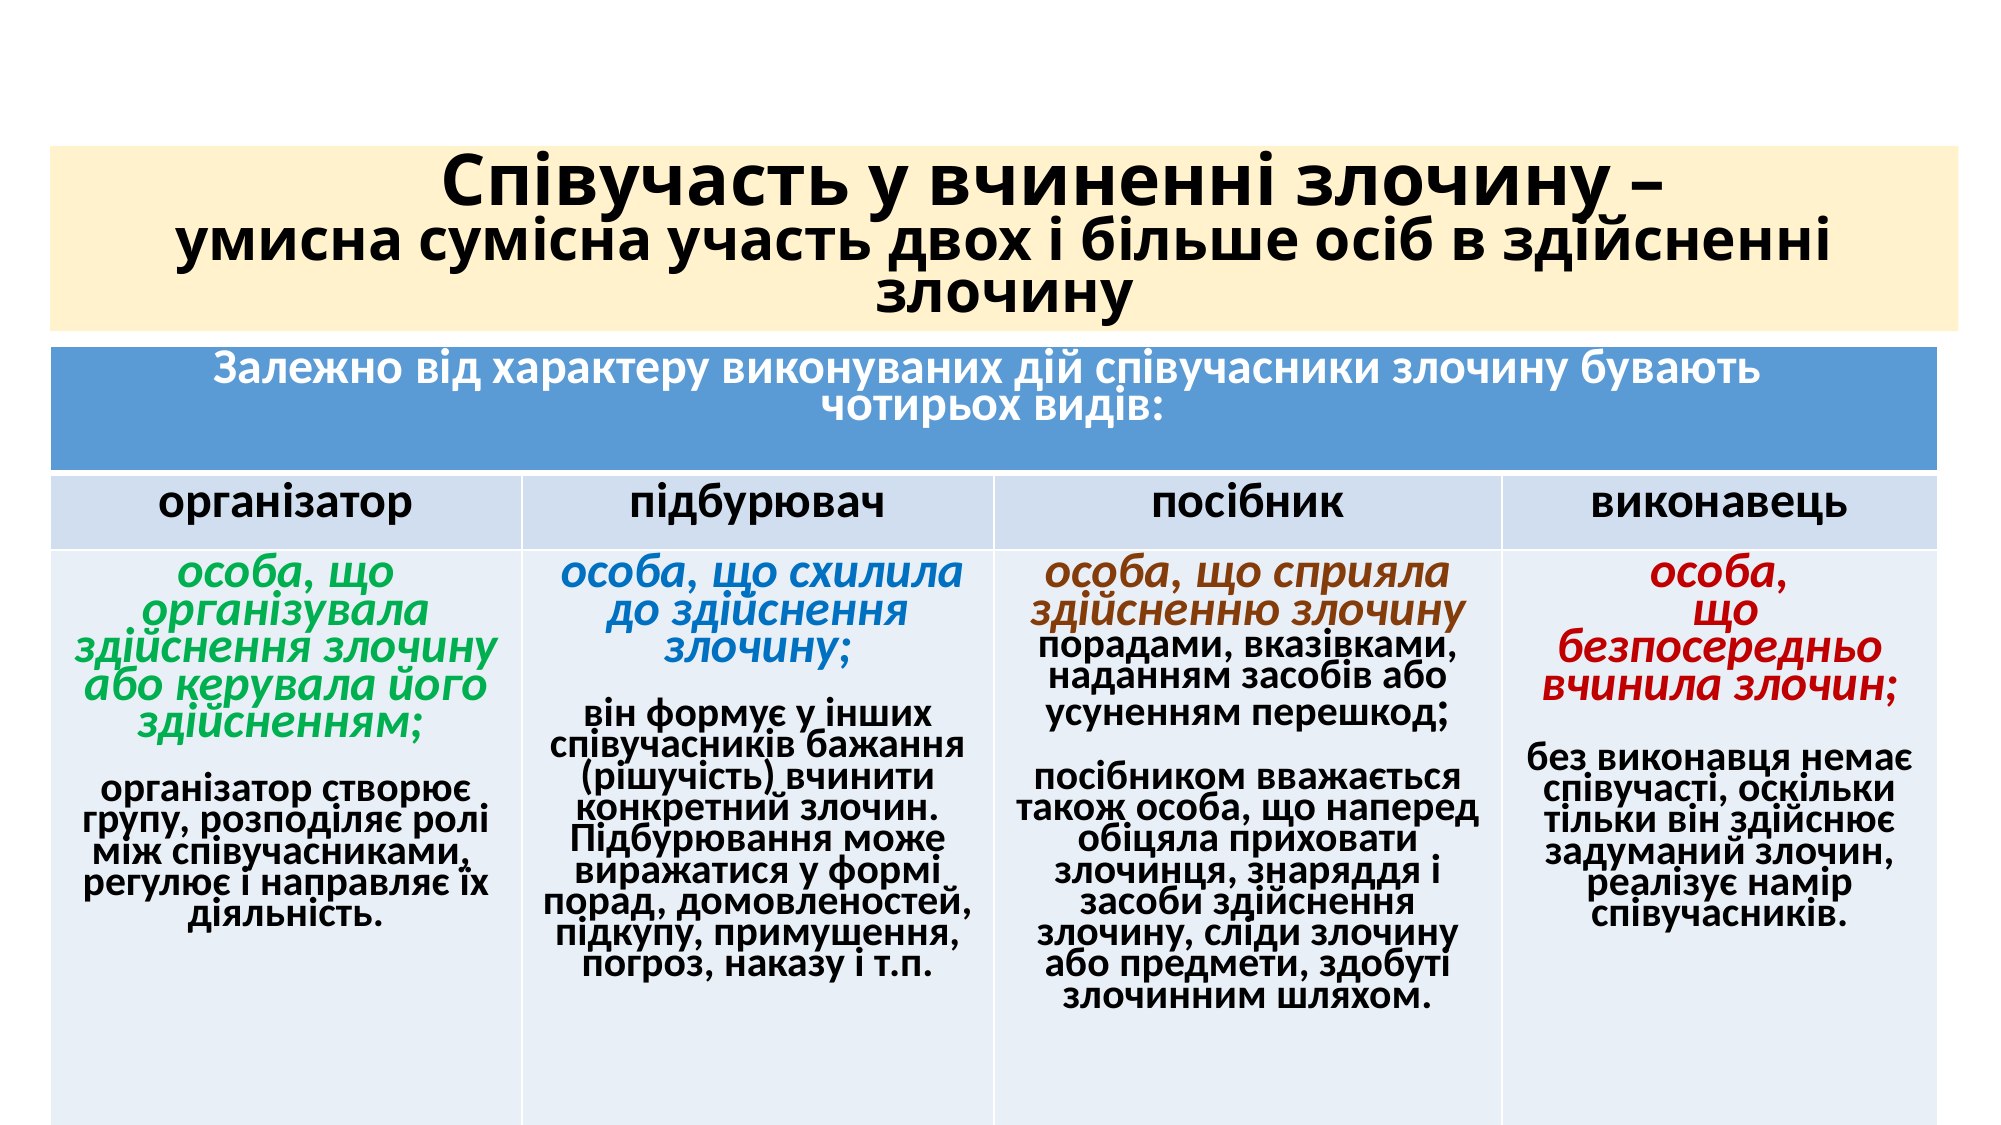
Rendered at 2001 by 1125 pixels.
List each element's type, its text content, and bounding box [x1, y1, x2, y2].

table_cell особа, що організувала здійснення злочину або керувала його здійсненням; організатор створює групу, розподіляє ролі між співучасниками, регулює і направляє їх діяльність. [51, 551, 521, 1125]
table_cell виконавець [1503, 476, 1937, 549]
table_cell особа, що безпосередньо вчинила злочин; без виконавця немає співучасті, оскільки тільки він здійснює задуманий злочин, реалізує намір співучасників. [1503, 551, 1937, 1125]
table_cell особа, що схилила до здійснення злочину; він формує у інших співучасників бажання (рішучість) вчинити конкретний злочин. Підбурювання може виражатися у формі порад, домовленостей, підкупу, примушення, погроз, наказу і т.п. [523, 551, 993, 1125]
table_cell посібник [995, 476, 1501, 549]
table_cell підбурювач [523, 476, 993, 549]
table_cell особа, що сприяла здійсненню злочину порадами, вказівками, наданням засобів або усуненням перешкод; посібником вважається також особа, що наперед обіцяла приховати злочинця, знаряддя і засоби здійснення злочину, сліди злочину або предмети, здобуті злочинним шляхом. [995, 551, 1501, 1125]
title Співучасть у вчиненні злочину – умисна сумісна участь двох і більше осіб в здійсненні злочину [50, 145, 1959, 332]
table_cell організатор [51, 476, 521, 549]
table_header Залежно від характеру виконуваних дій співучасники злочину бувають чотирьох видів: [51, 347, 1937, 470]
